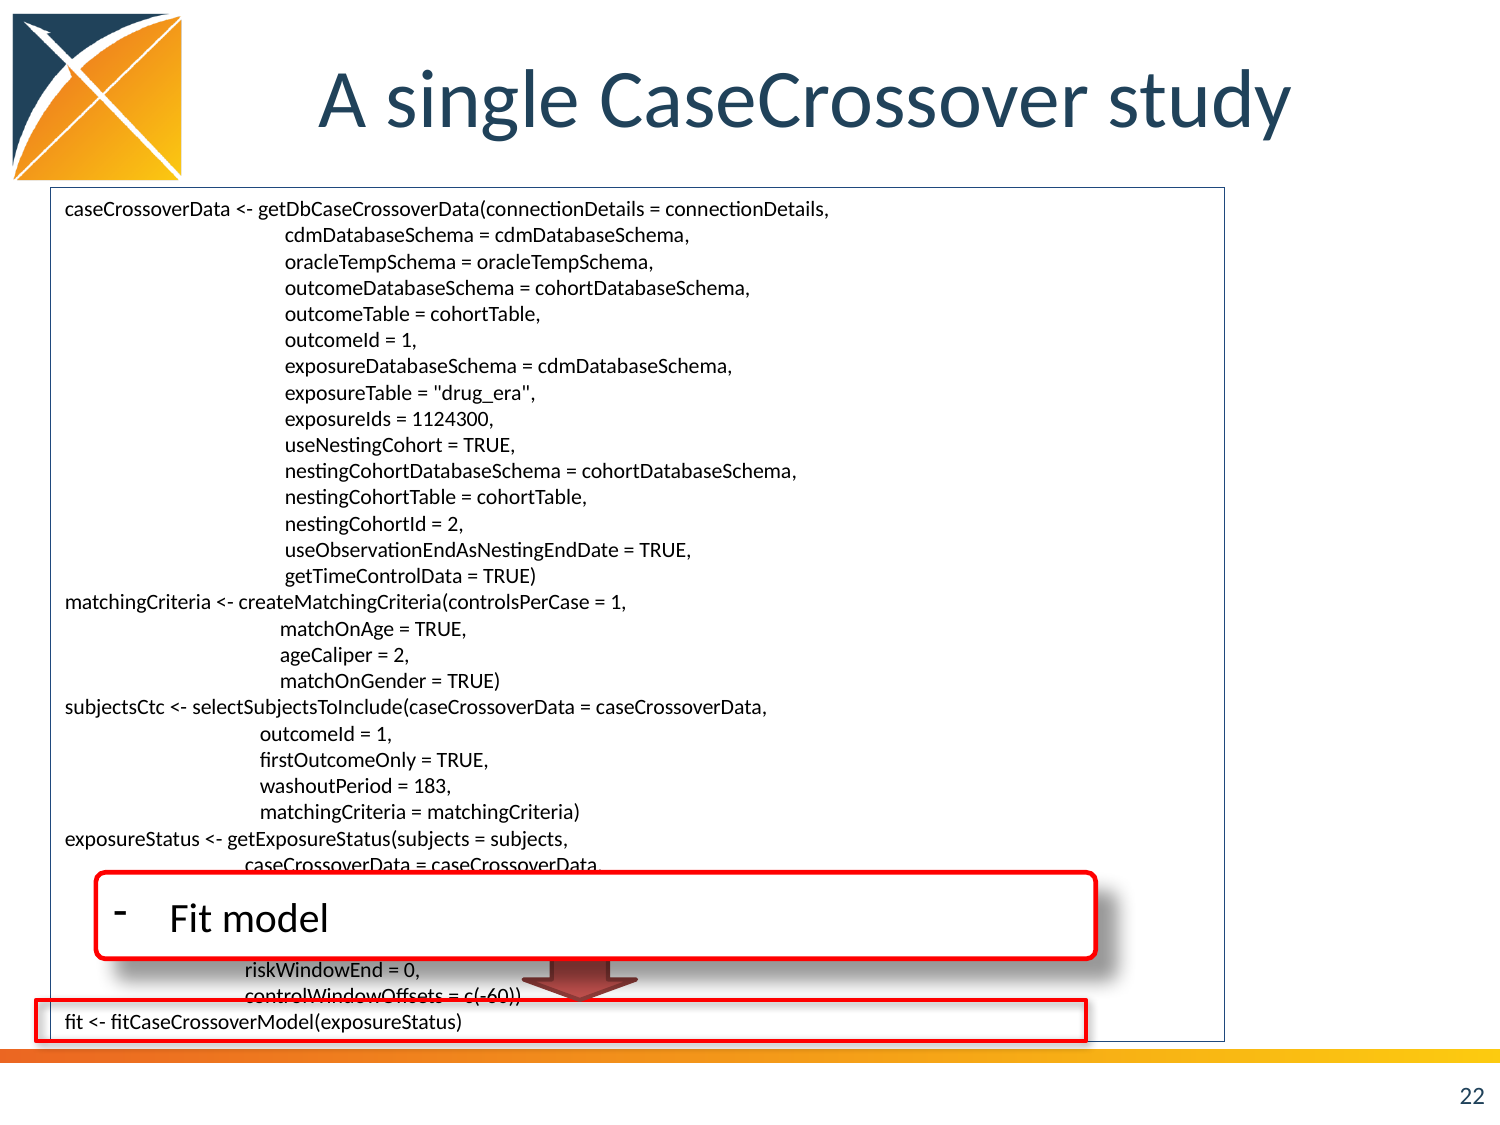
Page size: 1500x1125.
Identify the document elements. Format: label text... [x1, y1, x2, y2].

text_box caseCrossoverData <- getDbCaseCrossoverData(connectionDetails = connectionDetails, cdmDatabaseSchema = cdmDatabaseSchema, oracleTempSchema = oracleTempSchema, outcomeDatabaseSchema = cohortDatabaseSchema, outcomeTable = cohortTable, outcomeId = 1, exposureDatabaseSchema = cdmDatabaseSchema, exposureTable = "drug_era", exposureIds = 1124300, useNestingCohort = TRUE, nestingCohortDatabaseSchema = cohortDatabaseSchema, nestingCohortTable = cohortTable, nestingCohortId = 2, useObservationEndAsNestingEndDate = TRUE, getTimeControlData = TRUE) matchingCriteria <- createMatchingCriteria(controlsPerCase = 1, matchOnAge = TRUE, ageCaliper = 2, matchOnGender = TRUE) subjectsCtc <- selectSubjectsToInclude(caseCrossoverData = caseCrossoverData, outcomeId = 1, firstOutcomeOnly = TRUE, washoutPeriod = 183, matchingCriteria = matchingCriteria) exposureStatus <- getExposureStatus(subjects = subjects, caseCrossoverData = caseCrossoverData, exposureId = 1124300, firstExposureOnly = FALSE, riskWindowStart = -30, riskWindowEnd = 0, controlWindowOffsets = c(-60)) fit <- fitCaseCrossoverModel(exposureStatus) [50, 187, 1225, 1042]
picture [0, 0, 206, 200]
title A single CaseCrossover study [187, 24, 1425, 163]
slide_number 22 [1149, 1065, 1500, 1125]
text_box [34, 998, 1088, 1043]
text_box [557, 994, 603, 1002]
text_box Fit model [93, 870, 1098, 961]
